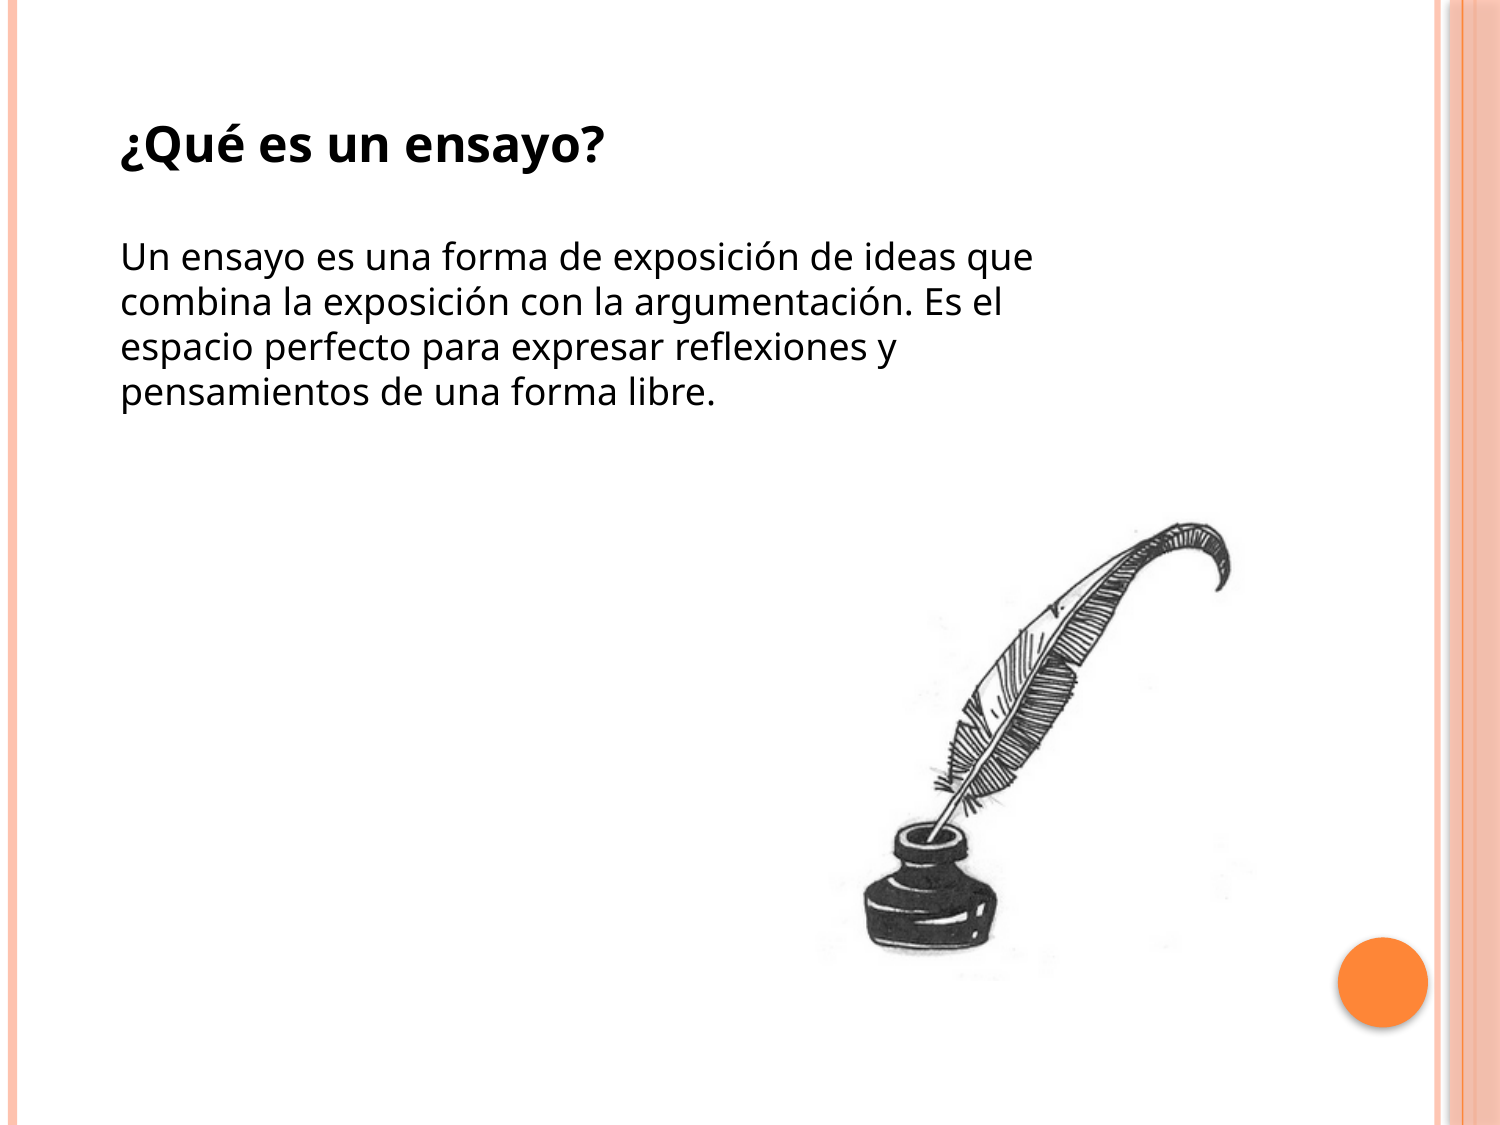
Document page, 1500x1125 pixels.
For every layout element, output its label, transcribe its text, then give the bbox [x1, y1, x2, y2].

text_box ¿Qué es un ensayo? Un ensayo es una forma de exposición de ideas que combina la exposición con la argumentación. Es el espacio perfecto para expresar reflexiones y pensamientos de una forma libre. [105, 105, 1137, 556]
picture [796, 479, 1260, 981]
